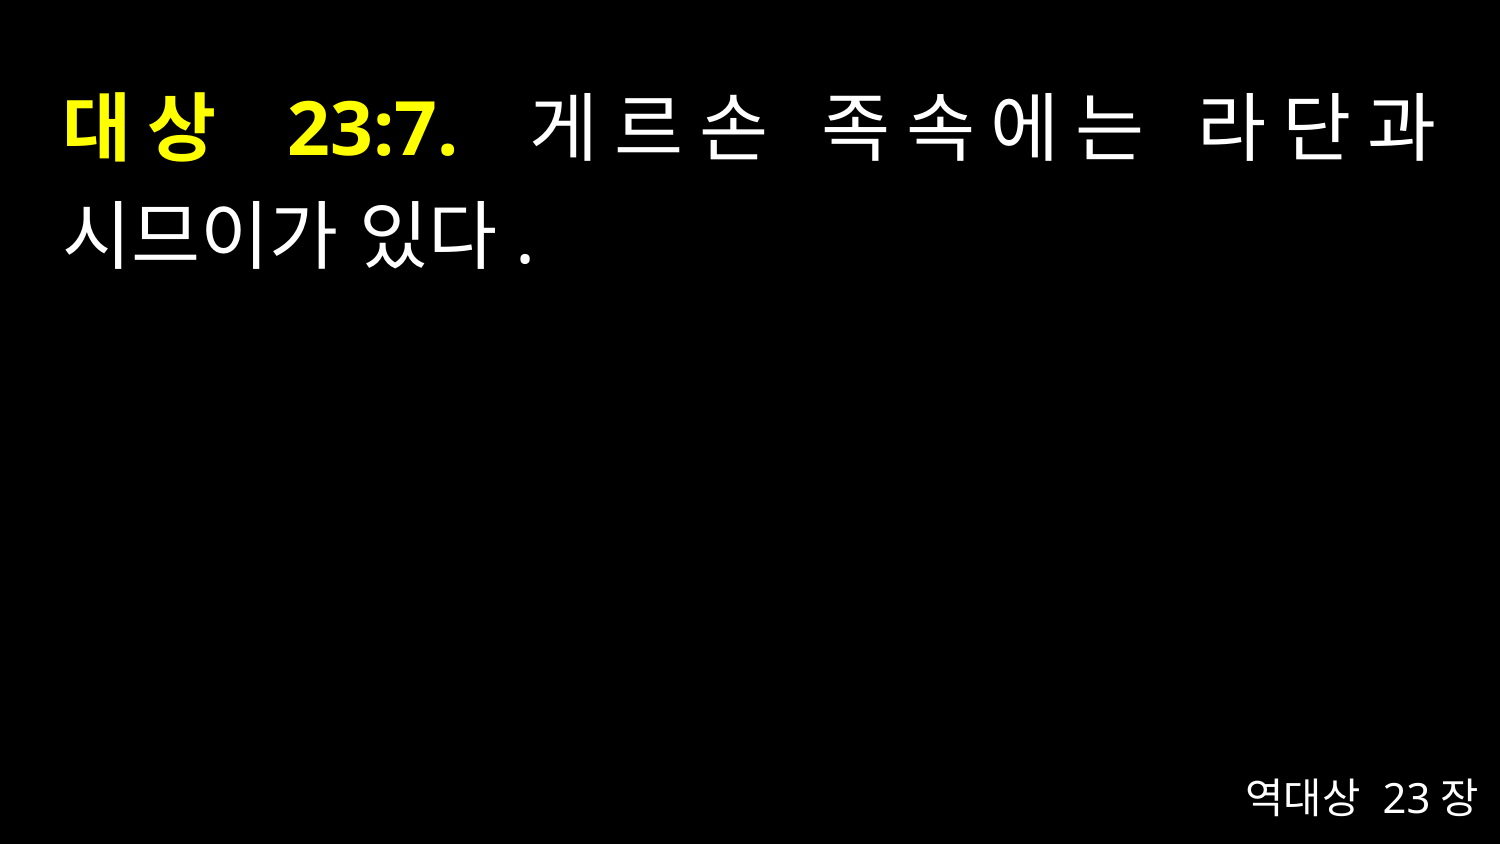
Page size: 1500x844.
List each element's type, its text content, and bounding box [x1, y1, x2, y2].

subtitle 역대상 23장 [916, 770, 1500, 844]
title 대상 23:7. 게르손 족속에는 라단과 시므이가 있다. [0, 0, 1500, 844]
